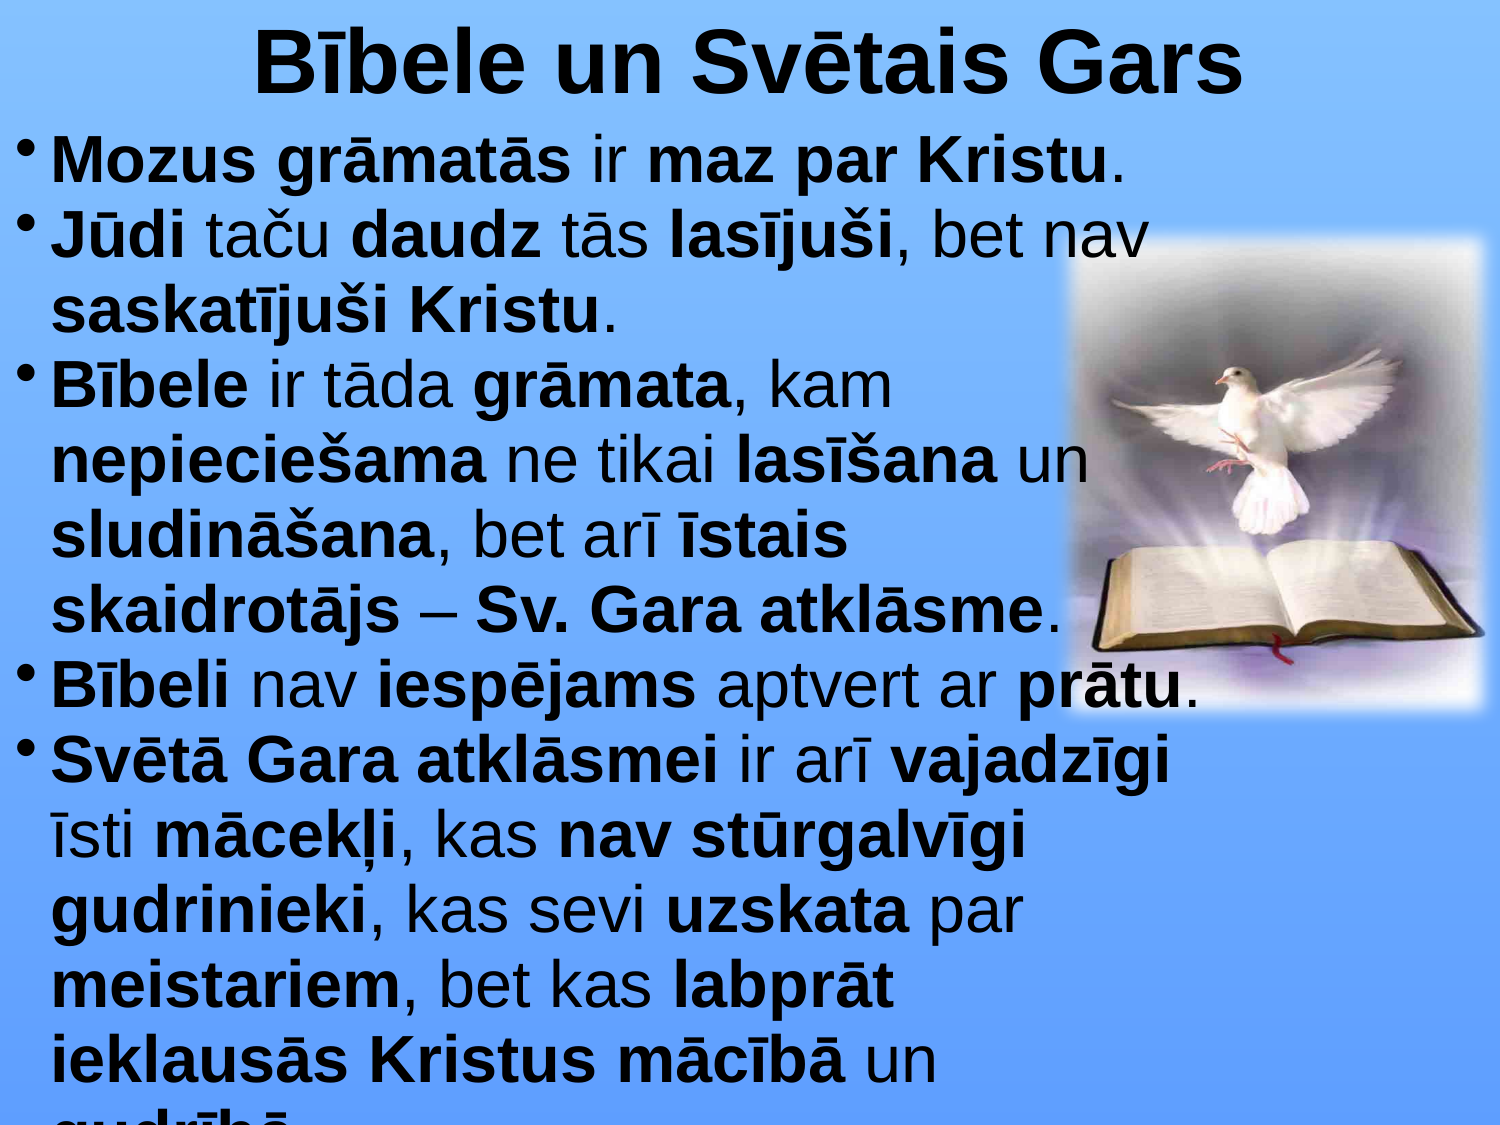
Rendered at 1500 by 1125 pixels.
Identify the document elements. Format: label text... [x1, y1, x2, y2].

picture [1050, 219, 1500, 729]
title Bībele un Svētais Gars [0, 0, 1500, 114]
text_box Mozus grāmatās ir maz par Kristu. Jūdi taču daudz tās lasījuši, bet nav saskatījuši Kristu. Bībele ir tāda grāmata, kam nepieciešama ne tikai lasīšana un sludināšana, bet arī īstais skaidrotājs – Sv. Gara atklāsme. Bībeli nav iespējams aptvert ar prātu. Svētā Gara atklāsmei ir arī vajadzīgi īsti mācekļi, kas nav stūrgalvīgi gudrinieki, kas sevi uzskata par meistariem, bet kas labprāt ieklausās Kristus mācībā un gudrībā. [0, 113, 1223, 1125]
